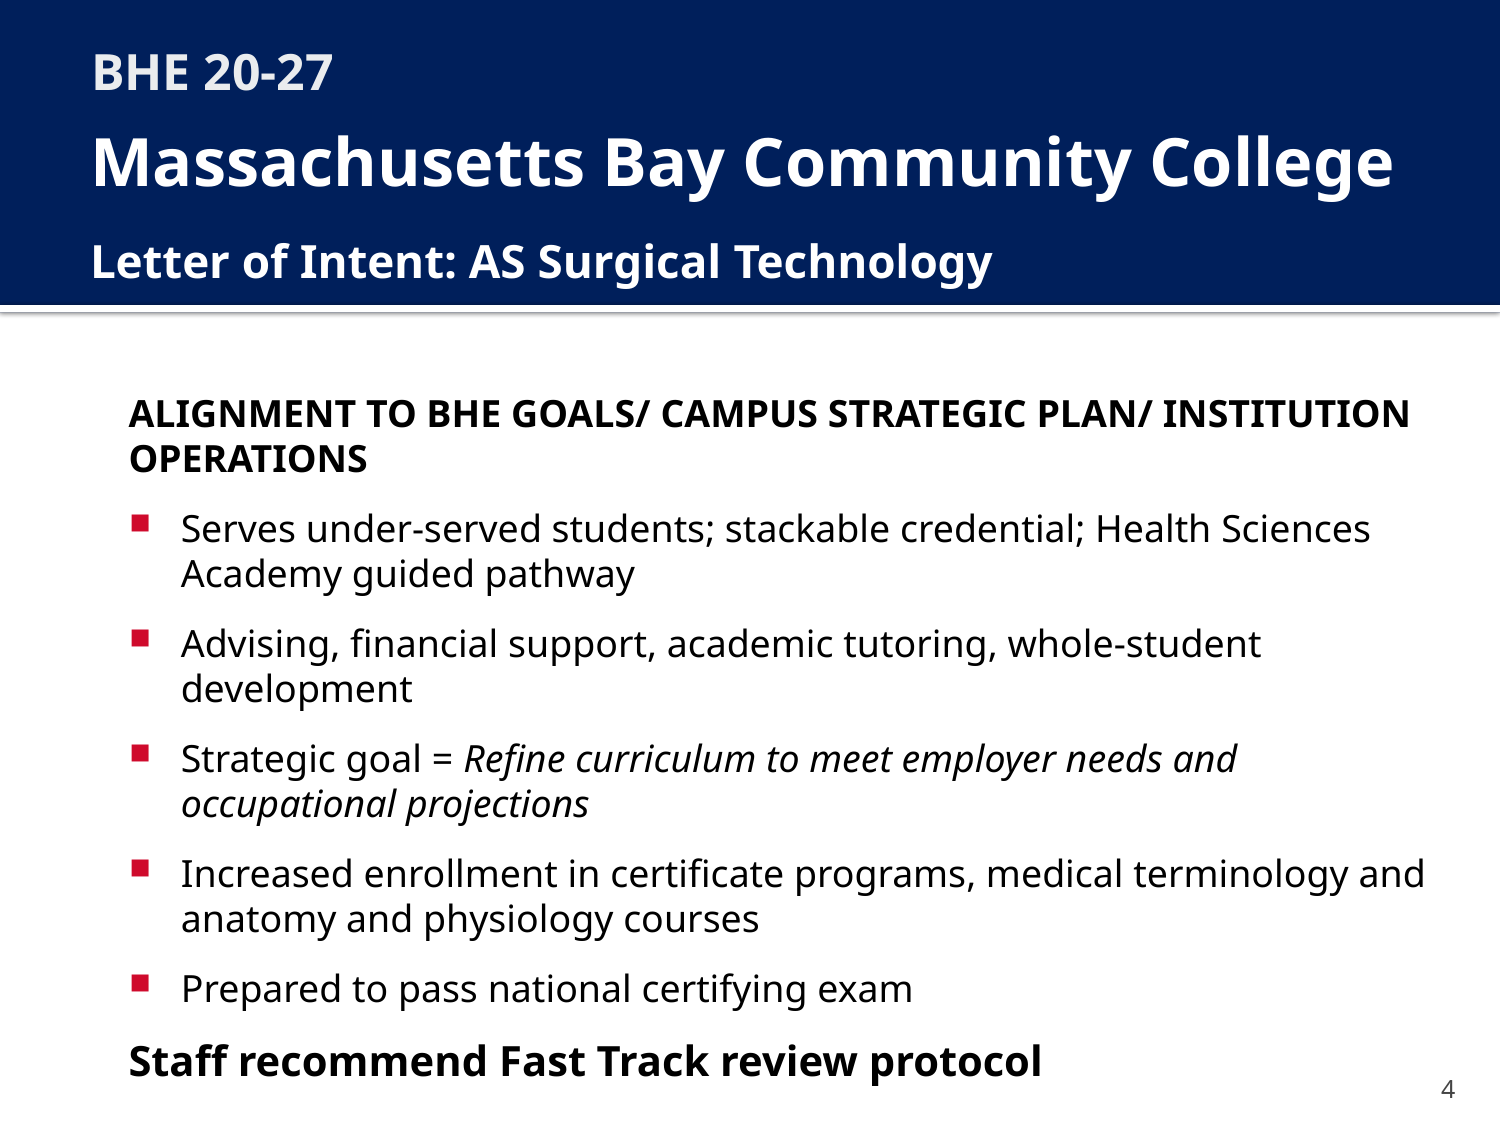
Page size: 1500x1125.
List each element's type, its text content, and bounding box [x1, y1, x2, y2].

title Massachusetts Bay Community College Letter of Intent: AS Surgical Technology [74, 99, 1426, 301]
list ALIGNMENT TO BHE GOALS/ CAMPUS STRATEGIC PLAN/ INSTITUTION OPERATIONS Serves under-served students; stackable credential; Health Sciences Academy guided pathway Advising, financial support, academic tutoring, whole-student development Strategic goal = Refine curriculum to meet employer needs and occupational projections Increased enrollment in certificate programs, medical terminology and anatomy and physiology courses Prepared to pass national certifying exam Staff recommend Fast Track review protocol [99, 374, 1451, 1047]
list BHE 20-27 [62, 24, 1438, 101]
